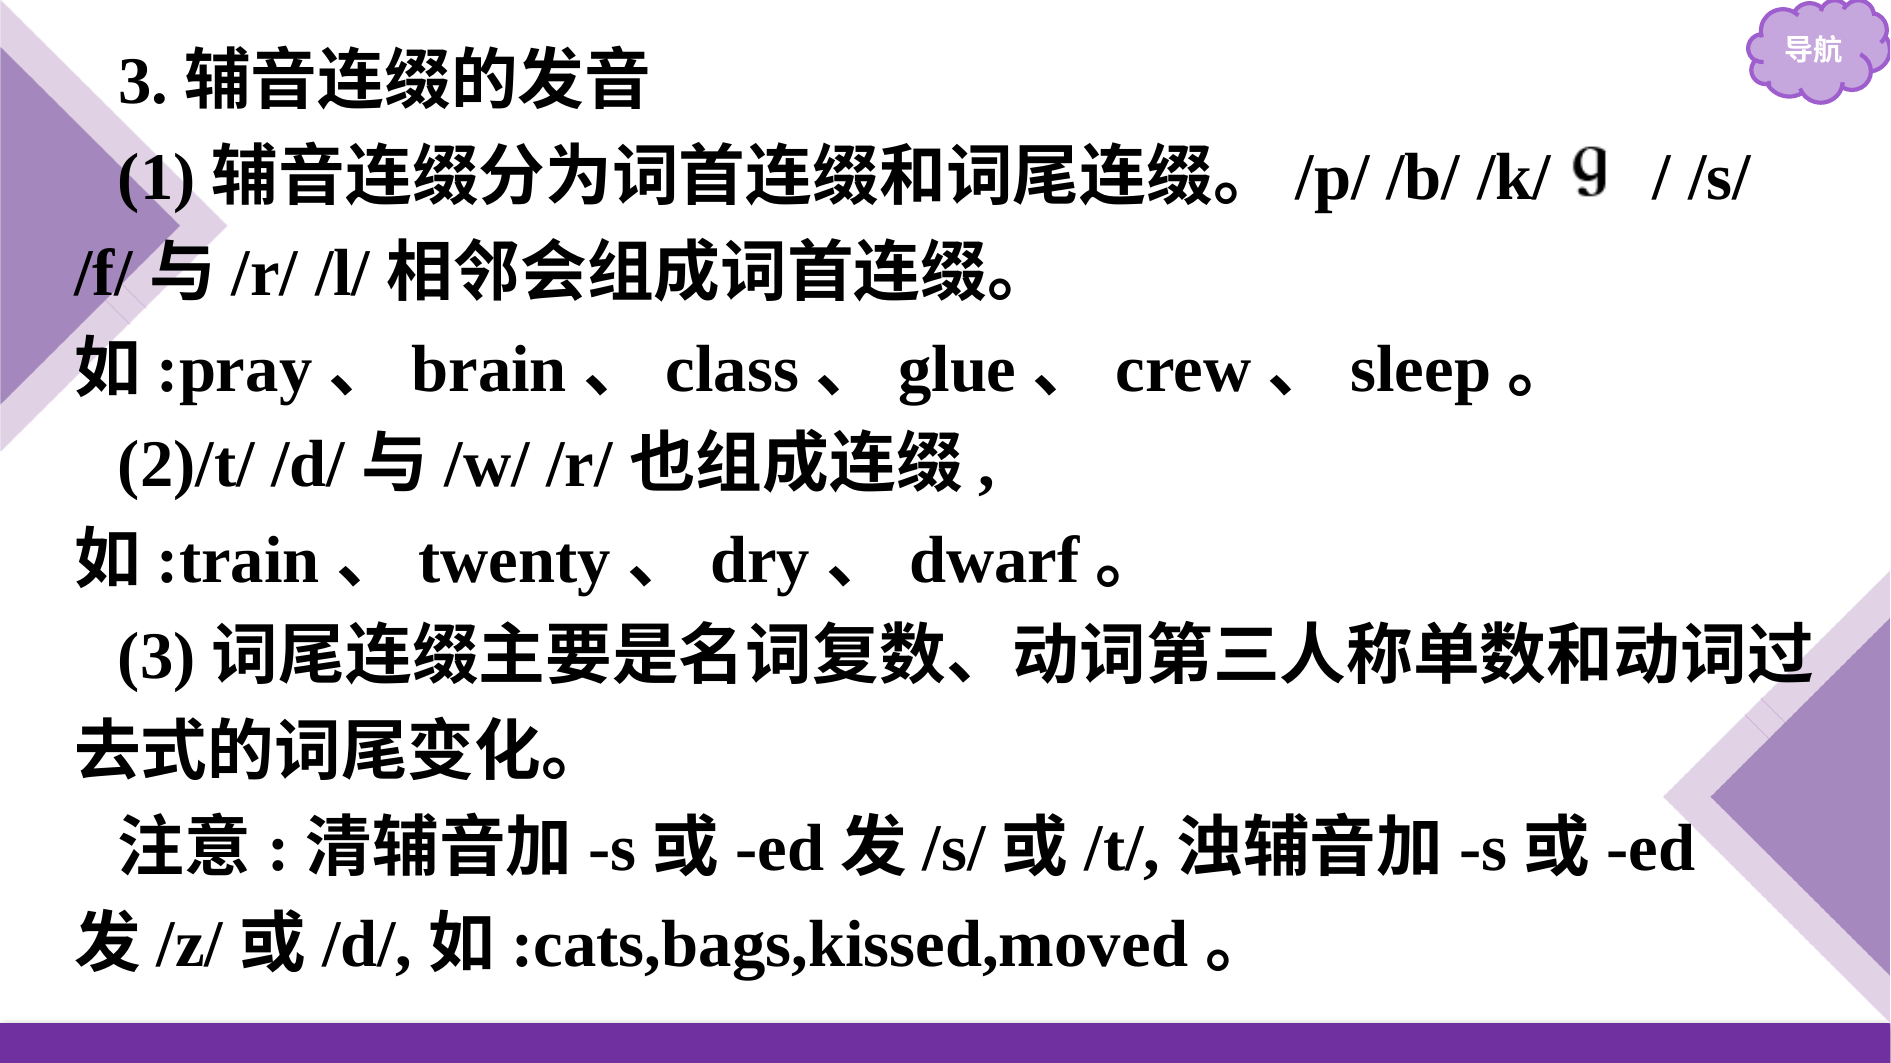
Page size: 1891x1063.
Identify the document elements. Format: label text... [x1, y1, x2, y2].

picture [1660, 570, 1890, 1024]
picture [1, 0, 230, 451]
picture [1565, 134, 1619, 206]
text_box 3.辅音连缀的发音 (1)辅音连缀分为词首连缀和词尾连缀。/p/ /b/ /k/ / / /s/ /f/与/r/ /l/相邻会组成词首连缀。如:pray、brain、class、glue、crew、sleep。 (2)/t/ /d/与/w/ /r/也组成连缀,如:train、twenty、dry、dwarf。 (3)词尾连缀主要是名词复数、动词第三人称单数和动词过去式的词尾变化。 注意:清辅音加-s或-ed发/s/或/t/,浊辅音加-s或-ed发/z/或/d/,如:cats,bags,kissed,moved。 [59, 13, 1833, 988]
